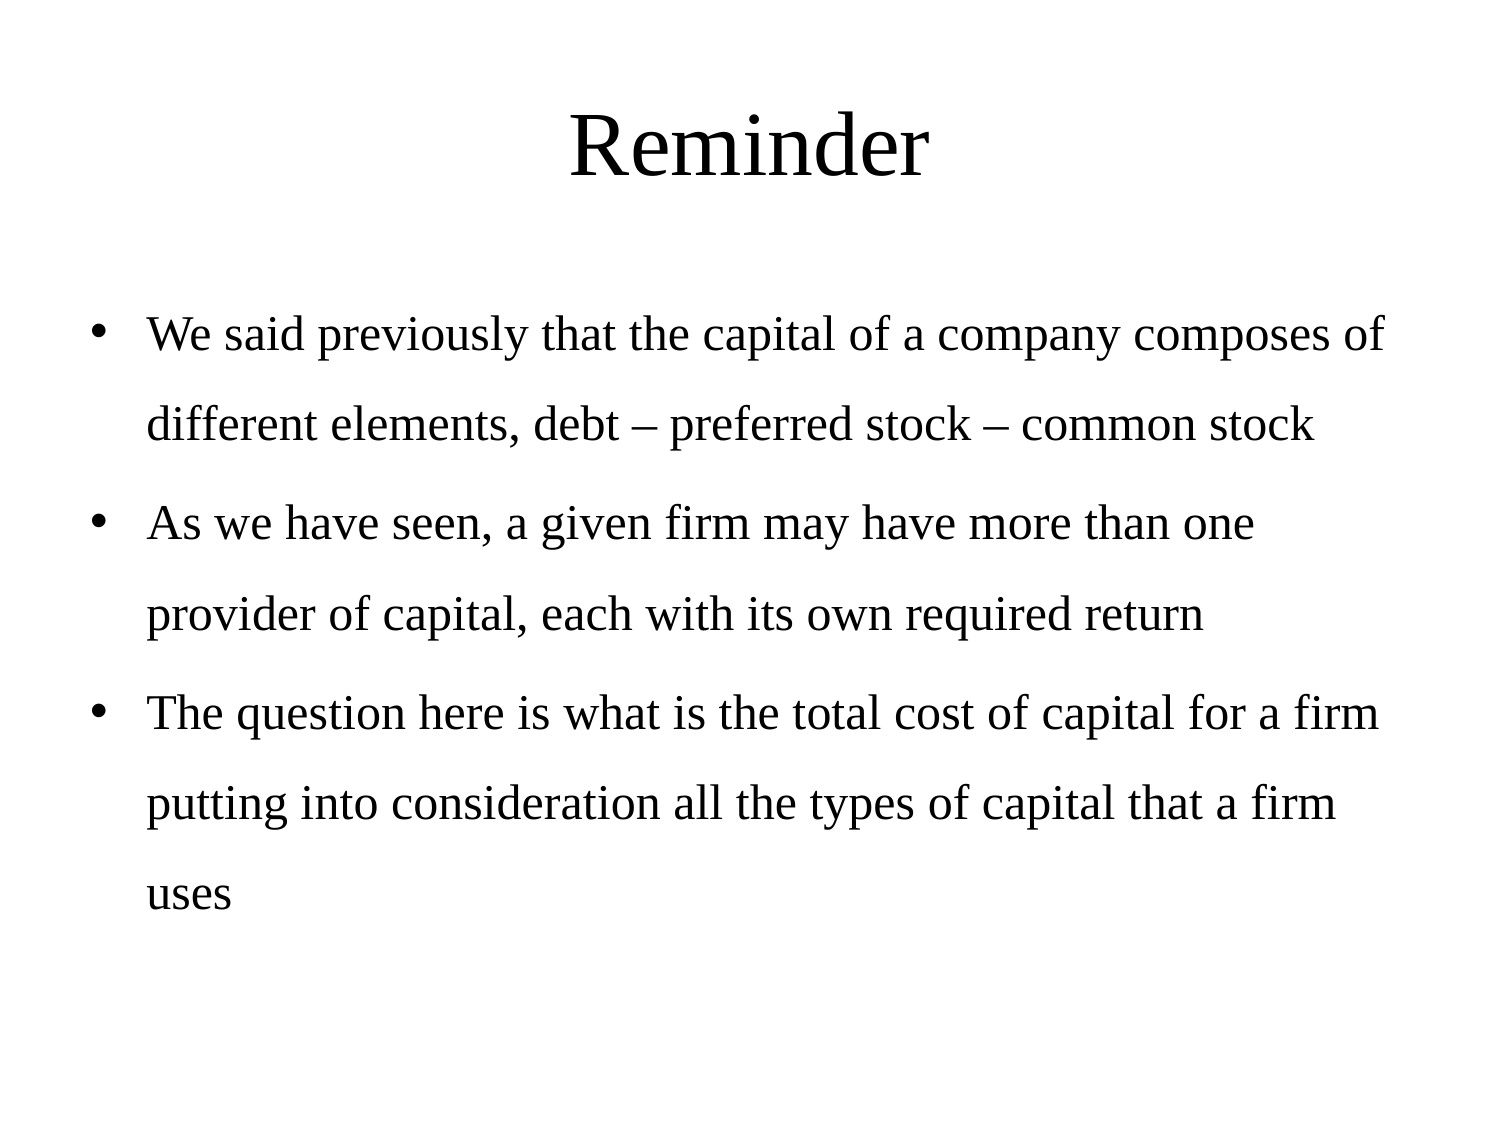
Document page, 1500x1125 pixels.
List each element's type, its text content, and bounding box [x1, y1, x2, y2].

title Reminder [75, 45, 1425, 233]
list We said previously that the capital of a company composes of different elements, debt – preferred stock – common stock As we have seen, a given firm may have more than one provider of capital, each with its own required return The question here is what is the total cost of capital for a firm putting into consideration all the types of capital that a firm uses [75, 262, 1425, 1005]
